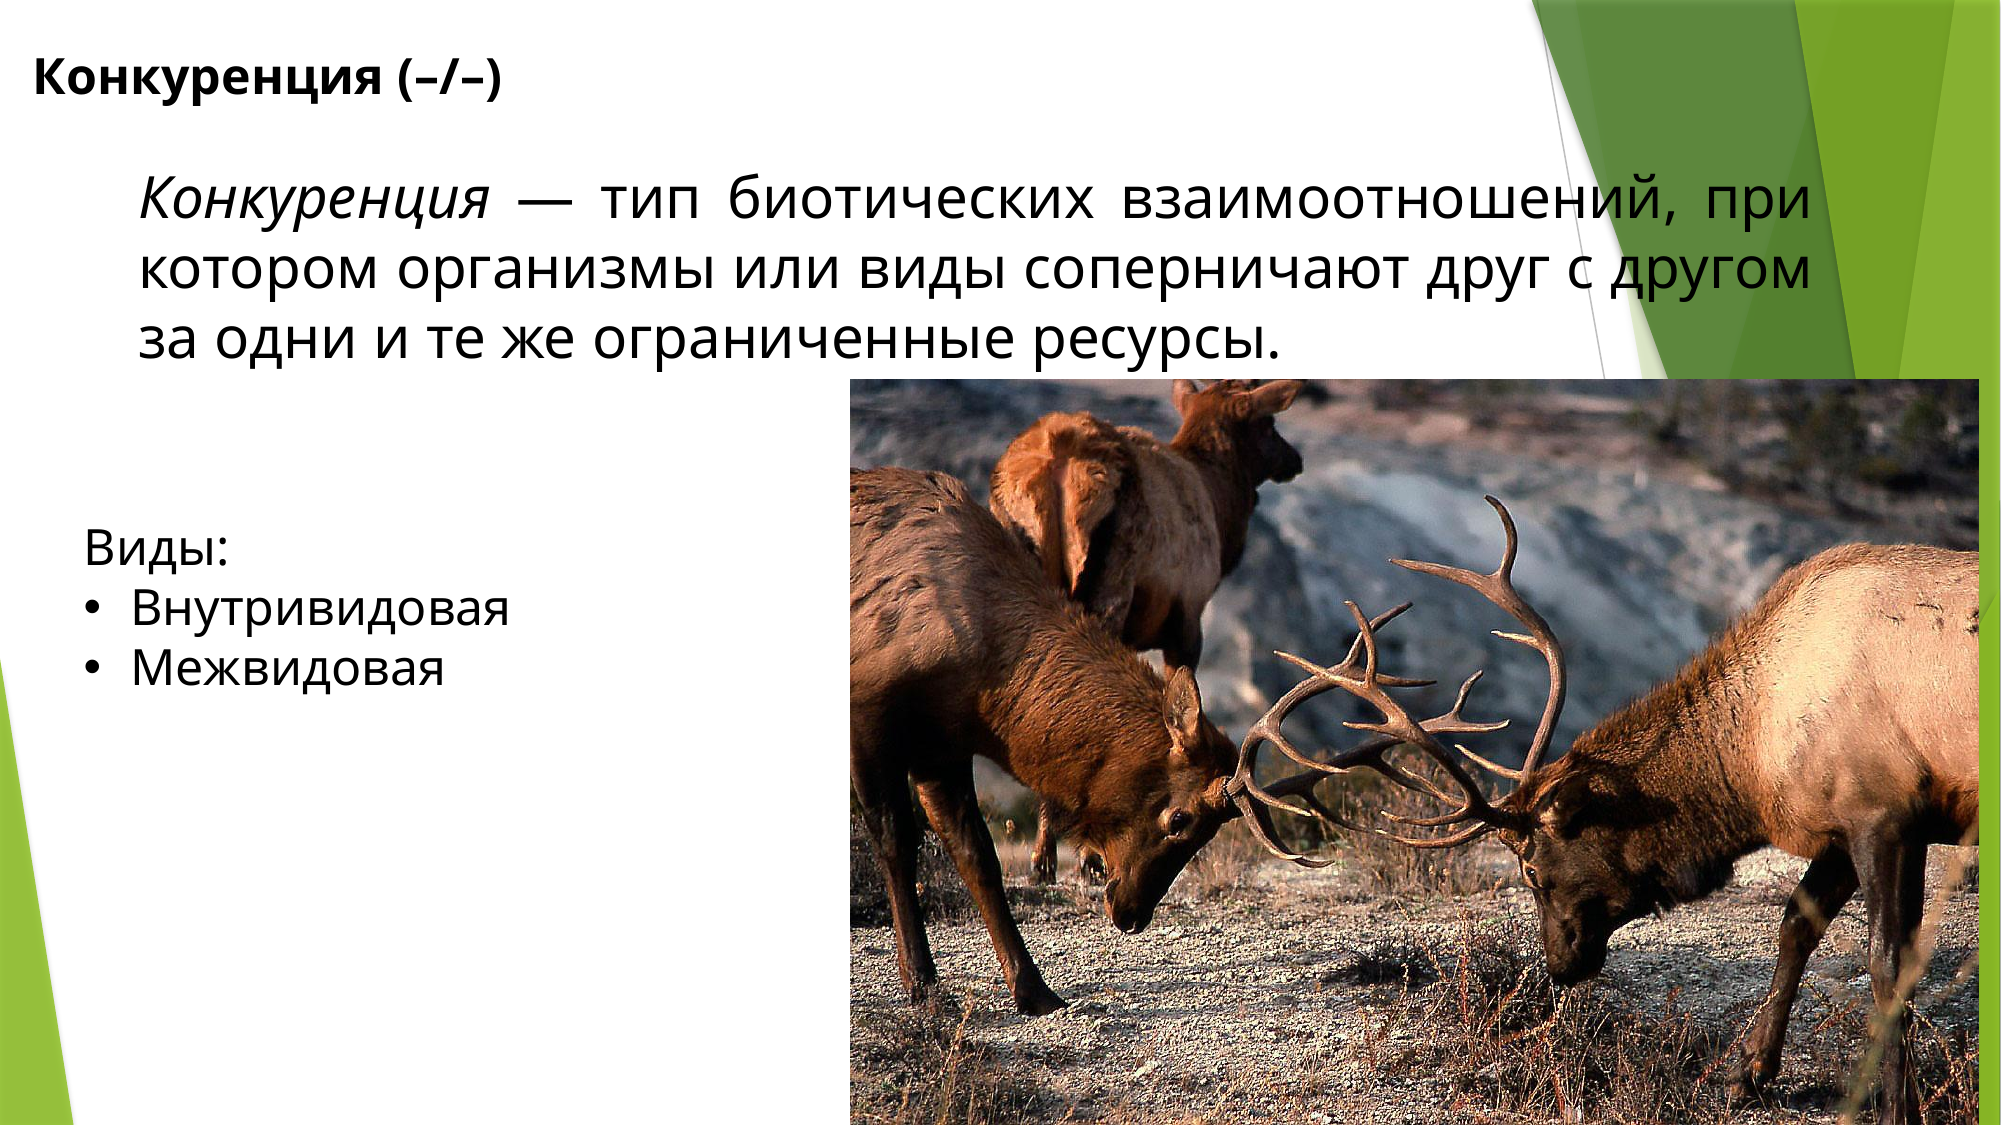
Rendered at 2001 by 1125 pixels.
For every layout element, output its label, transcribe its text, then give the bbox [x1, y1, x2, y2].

text_box Виды: Внутривидовая Межвидовая [68, 508, 845, 704]
text_box Конкуренция (–/–) [18, 36, 517, 112]
picture [850, 379, 1979, 1125]
text_box Конкуренция — тип биотических взаимоотношений, при котором организмы или виды соперничают друг с другом за одни и те же ограниченные ресурсы. [123, 152, 1829, 378]
